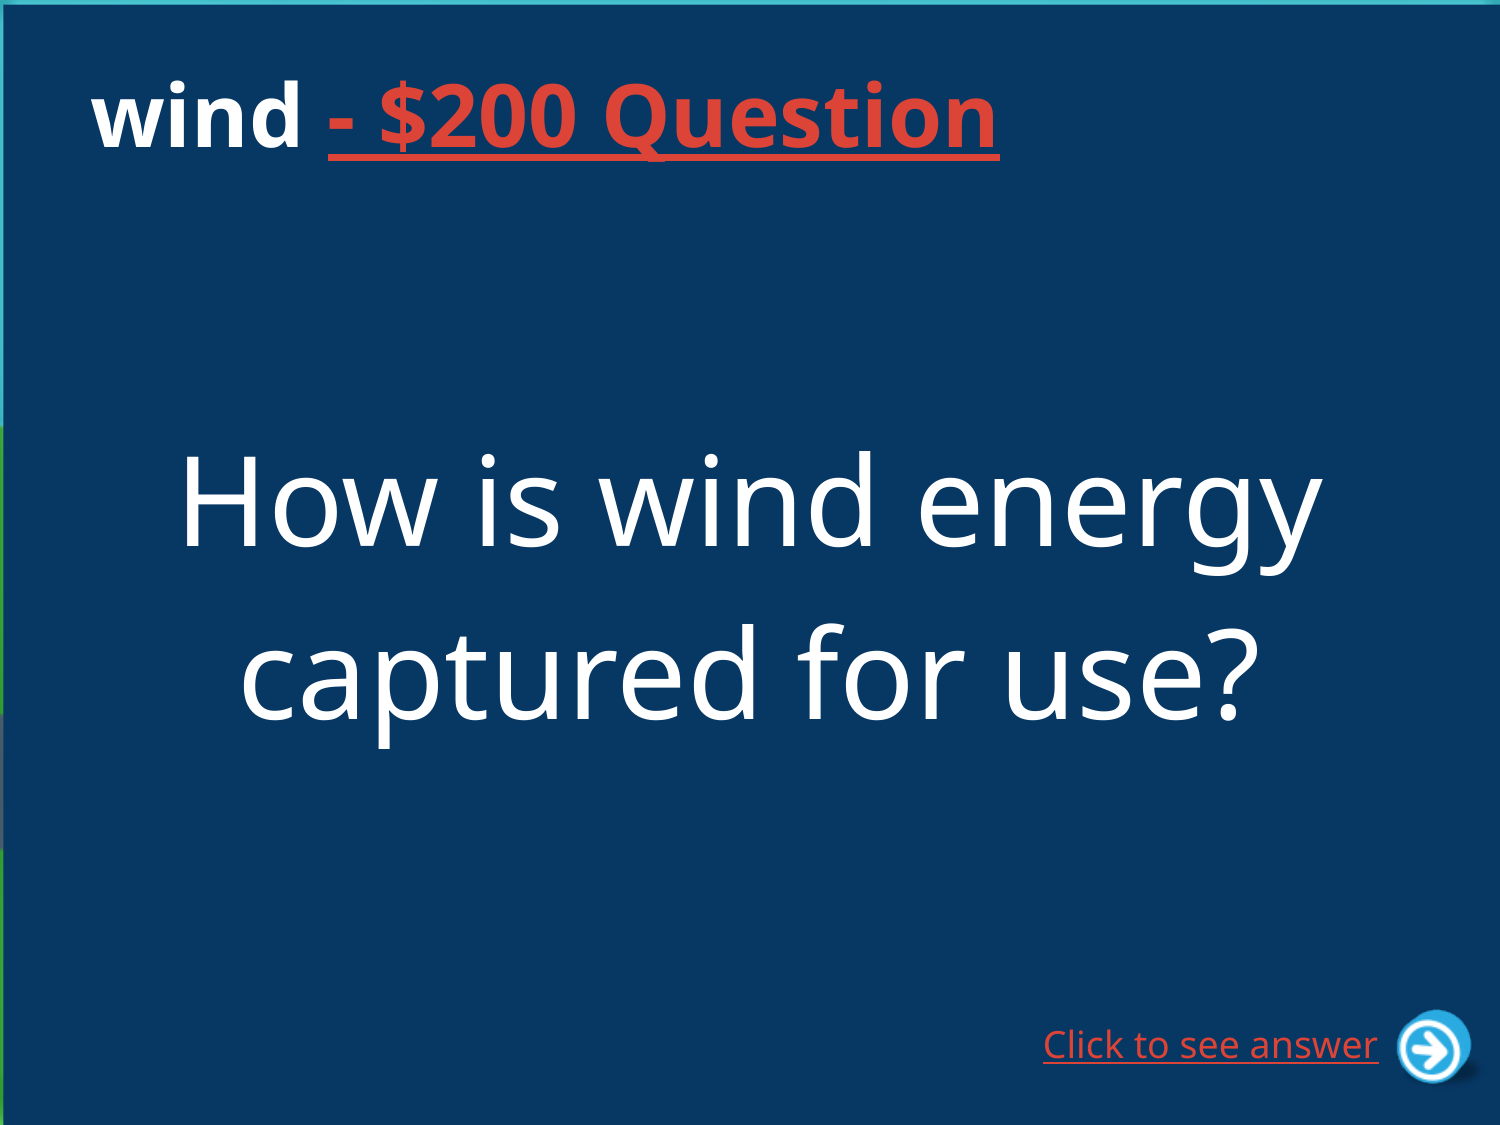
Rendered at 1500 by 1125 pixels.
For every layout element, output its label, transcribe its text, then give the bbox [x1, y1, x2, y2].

list How is wind energy captured for use? [75, 169, 1425, 976]
picture [1384, 996, 1485, 1097]
title wind - $200 Question [75, 45, 1425, 169]
text_box Click to see answer [984, 985, 1438, 1109]
picture [0, 0, 1500, 1125]
text_box [3, 4, 1500, 1125]
